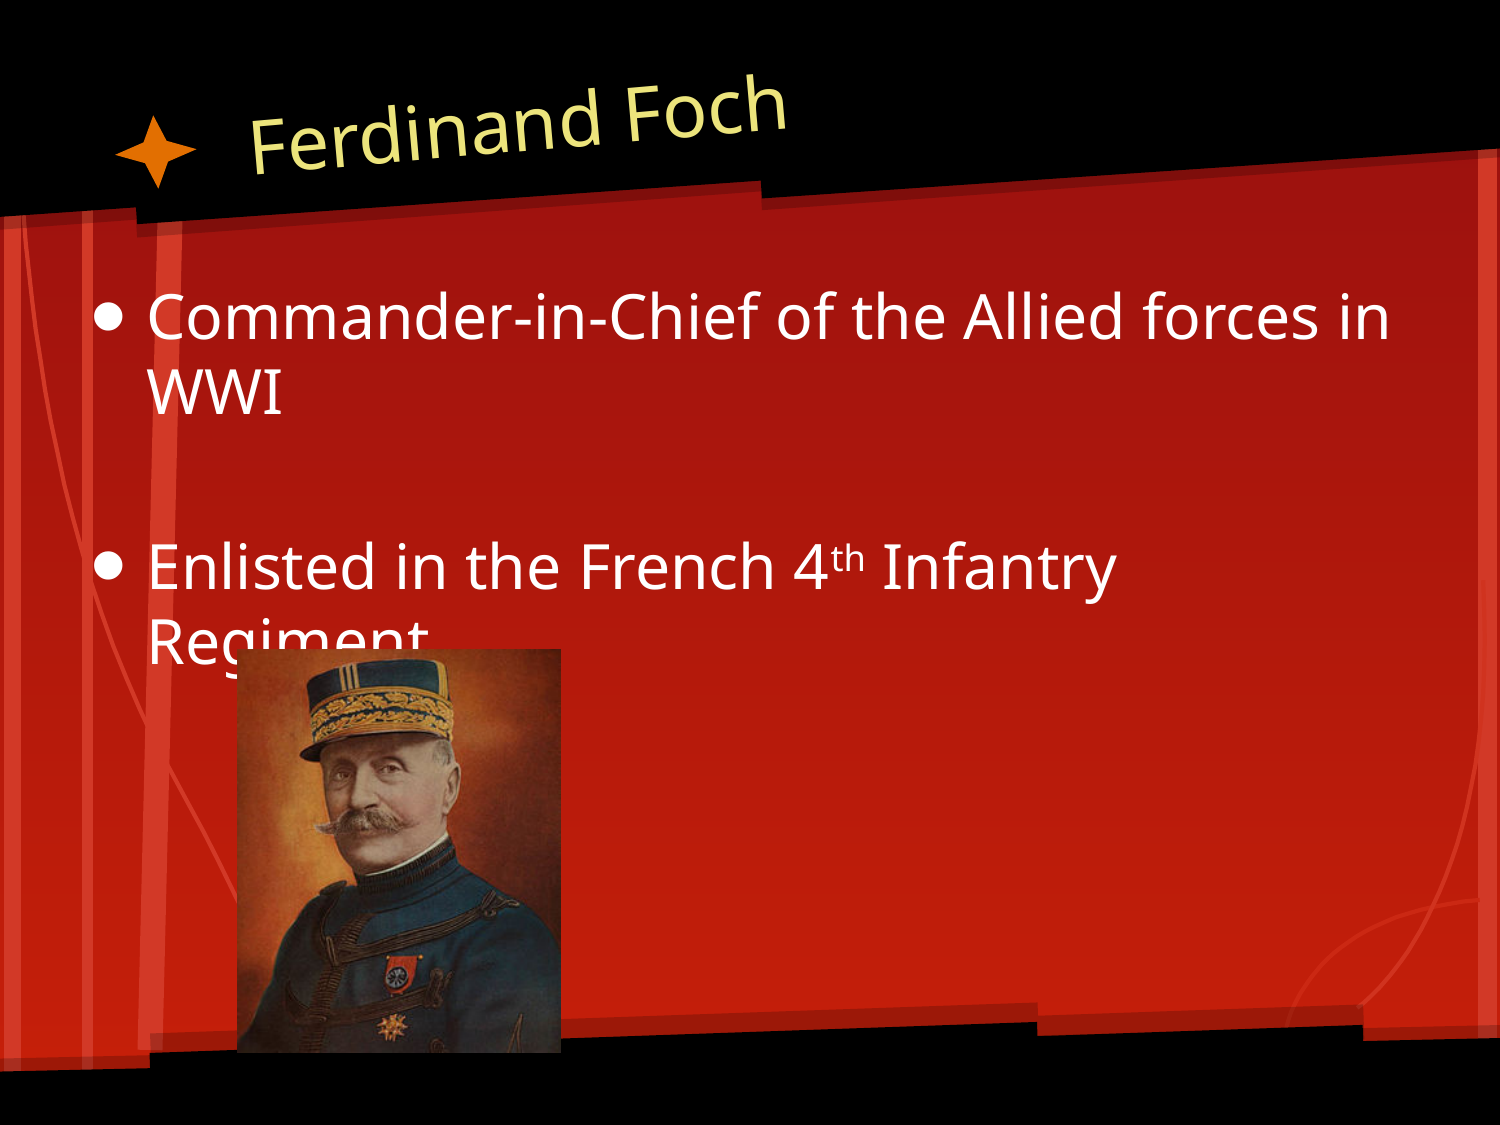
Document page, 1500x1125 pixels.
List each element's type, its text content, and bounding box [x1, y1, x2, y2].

picture [237, 649, 561, 1054]
title Ferdinand Foch [187, 0, 1500, 244]
list Commander-in-Chief of the Allied forces in WWI Enlisted in the French 4th Infantry Regiment [75, 262, 1425, 1005]
